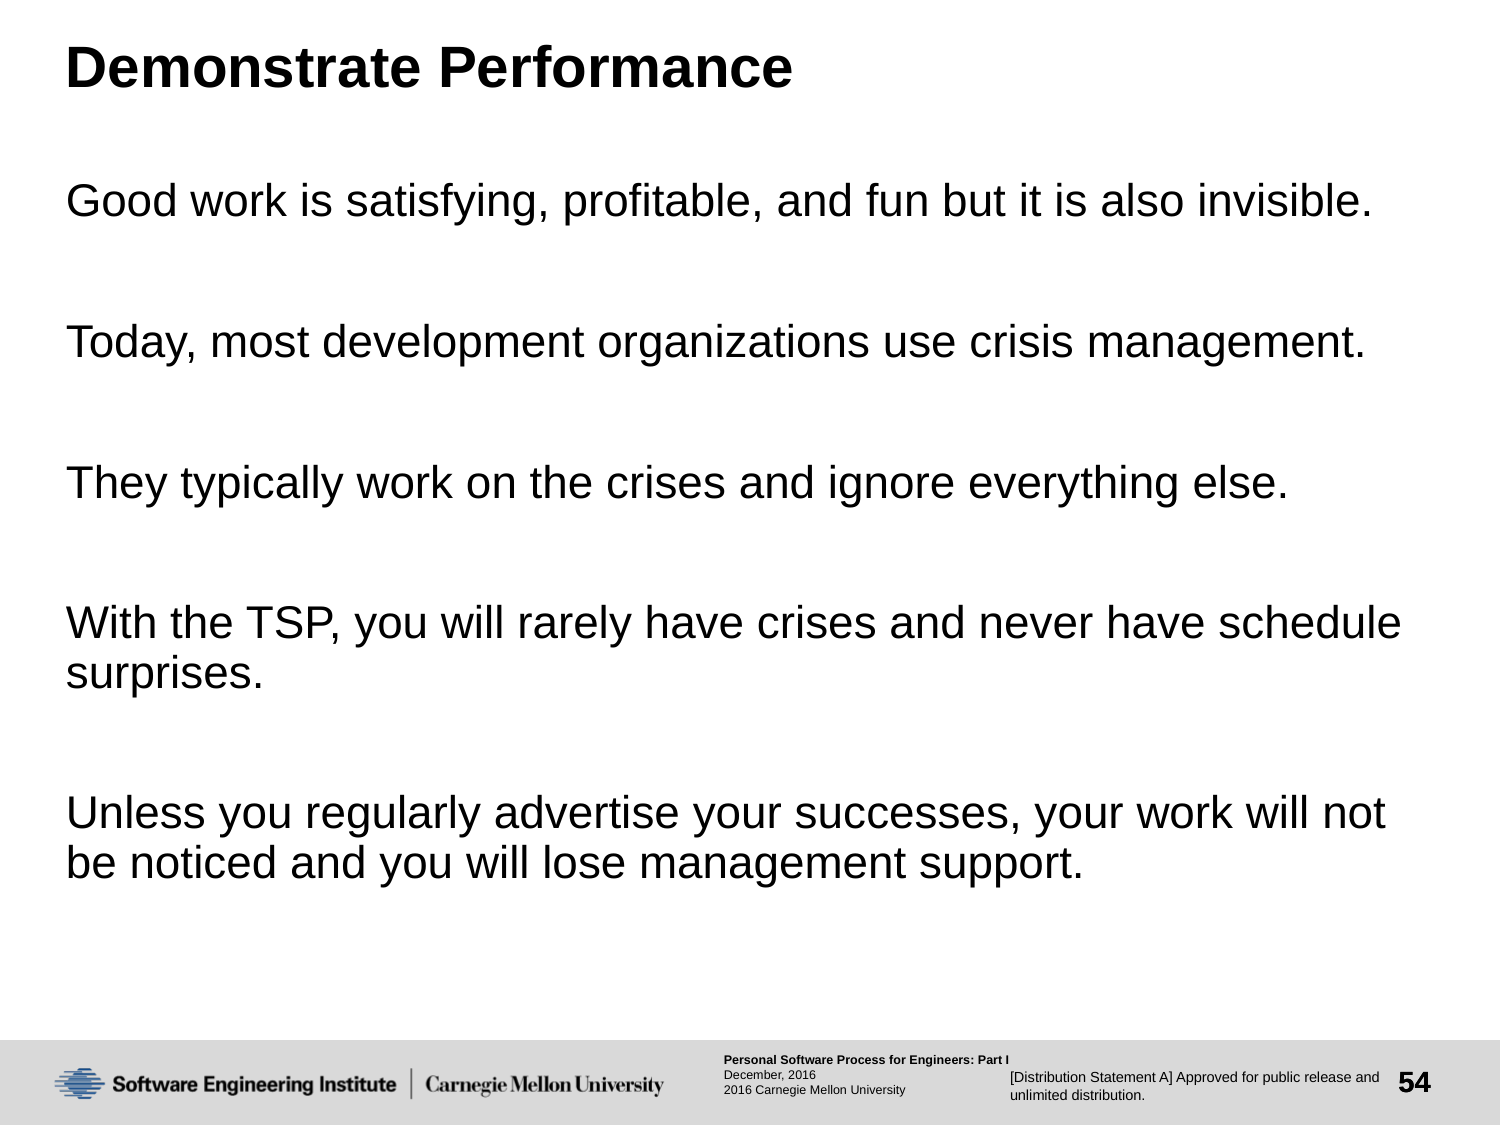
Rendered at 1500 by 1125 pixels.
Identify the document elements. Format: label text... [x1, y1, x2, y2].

picture [46, 1061, 673, 1104]
list Good work is satisfying, profitable, and fun but it is also invisible. Today, most development organizations use crisis management. They typically work on the crises and ignore everything else. With the TSP, you will rarely have crises and never have schedule surprises. Unless you regularly advertise your successes, your work will not be noticed and you will lose management support. [65, 177, 1431, 1000]
title Demonstrate Performance [65, 37, 1313, 148]
